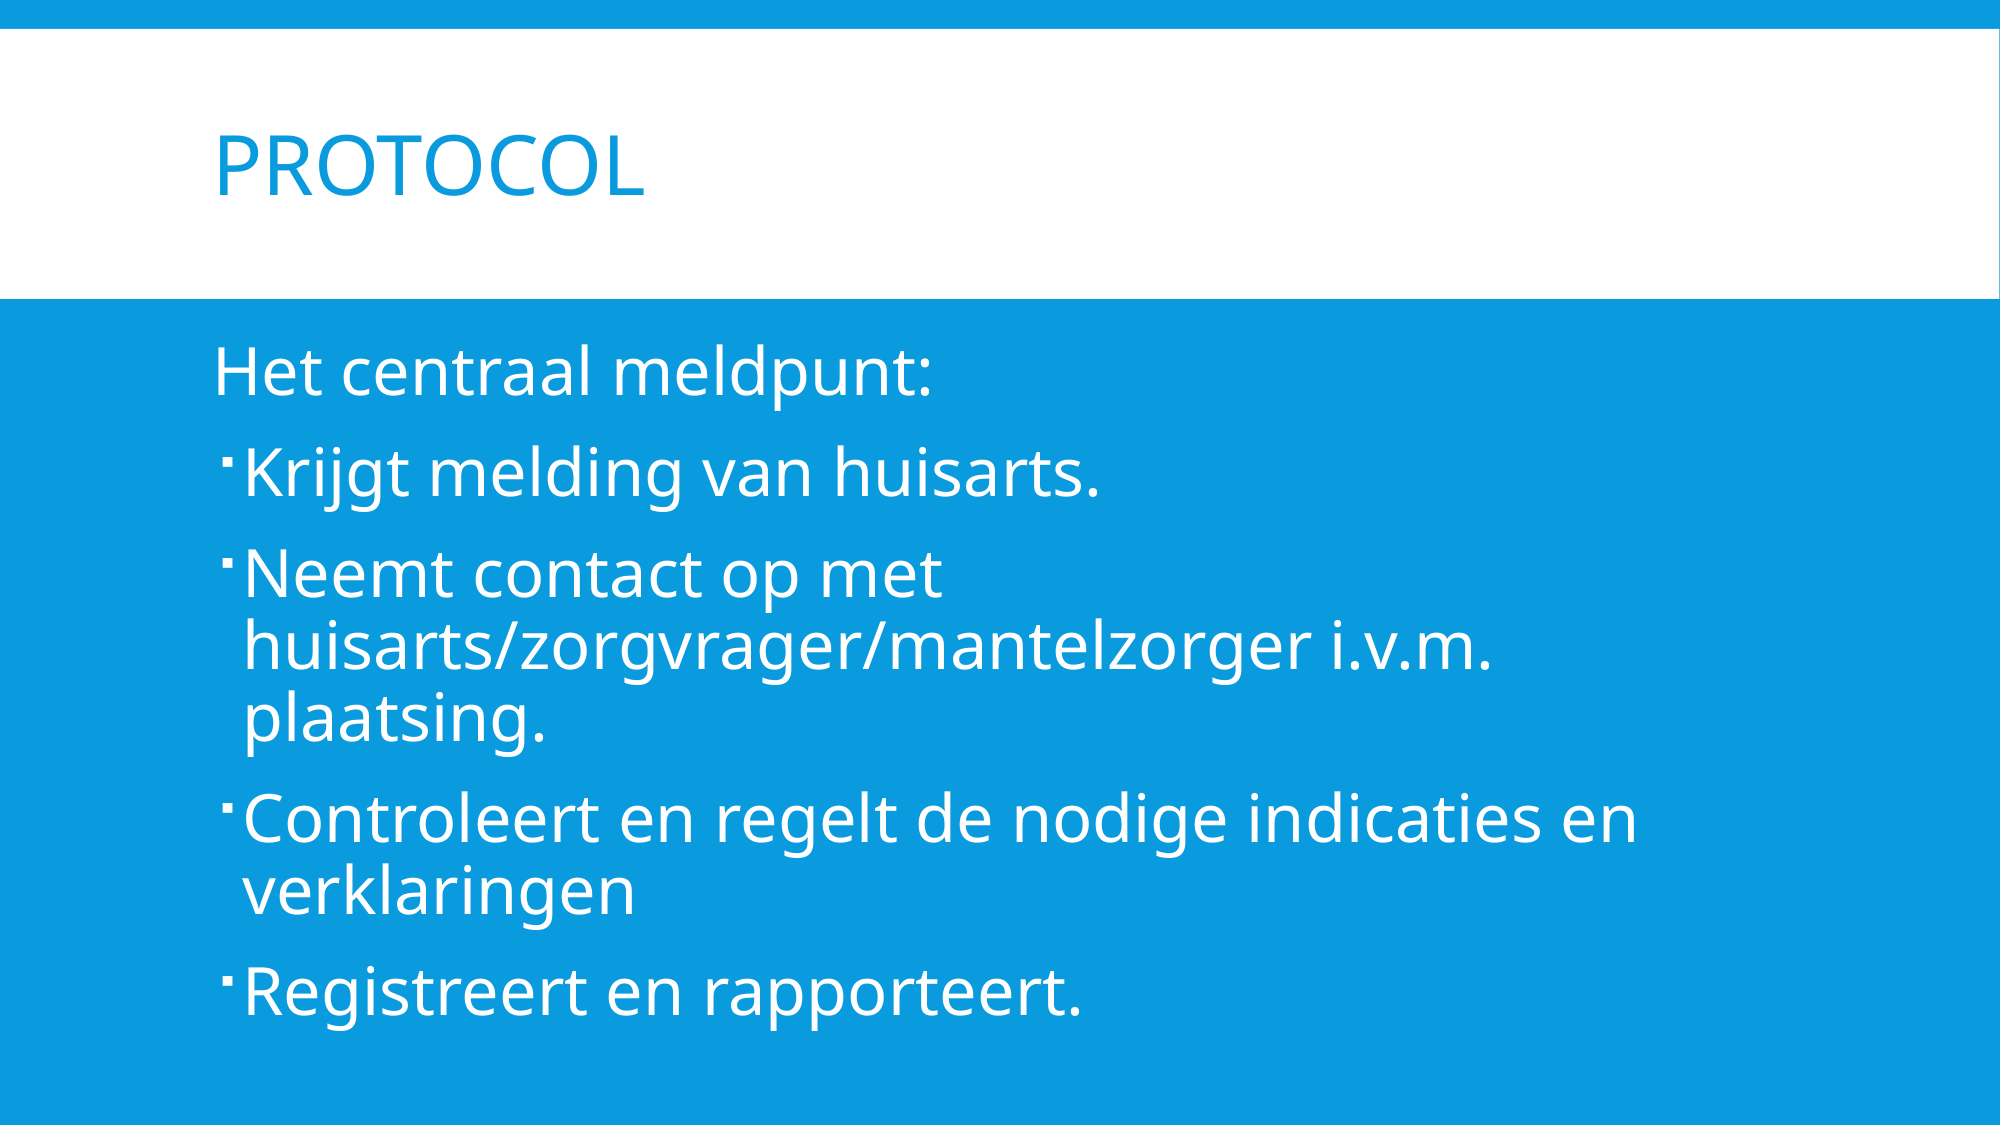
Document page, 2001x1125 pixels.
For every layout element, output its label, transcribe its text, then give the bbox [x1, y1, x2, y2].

picture [771, 1020, 776, 1030]
list Het centraal meldpunt: Krijgt melding van huisarts. Neemt contact op met huisarts/zorgvrager/mantelzorger i.v.m. plaatsing. Controleert en regelt de nodige indicaties en verklaringen Registreert en rapporteert. [197, 329, 1803, 1020]
title Protocol [197, 46, 1803, 295]
picture [812, 1020, 817, 1030]
picture [328, 1020, 355, 1030]
